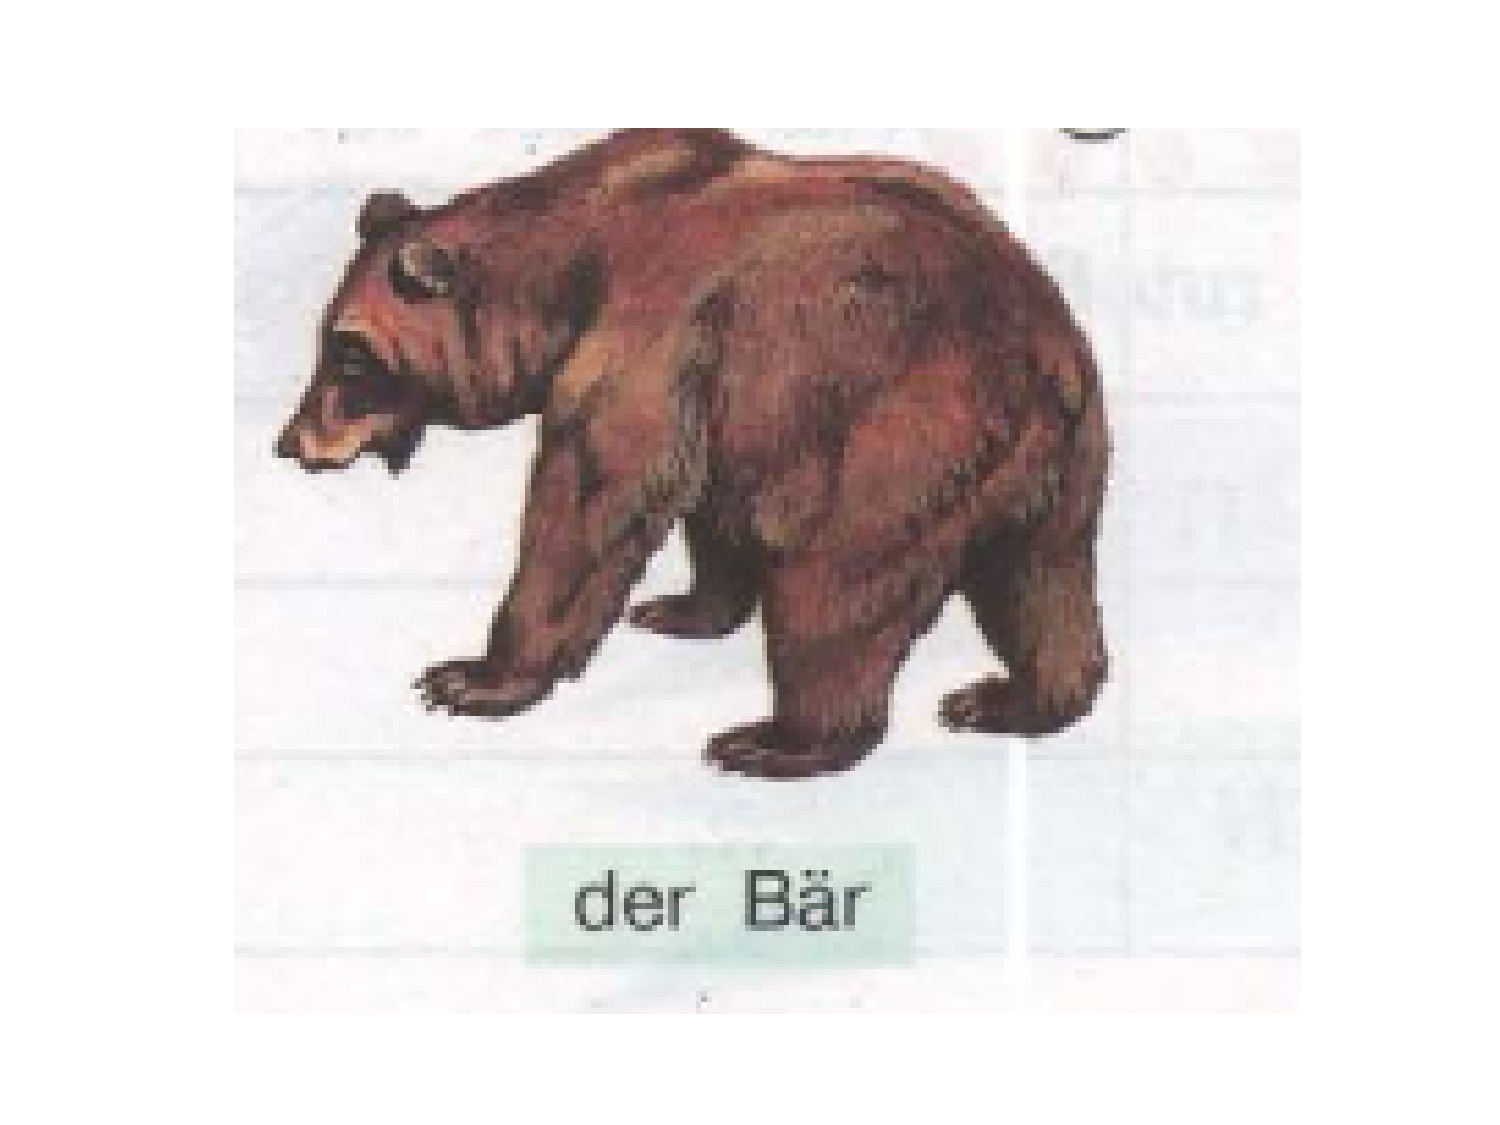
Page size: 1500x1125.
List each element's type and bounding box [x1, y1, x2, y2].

picture [234, 128, 1301, 1015]
